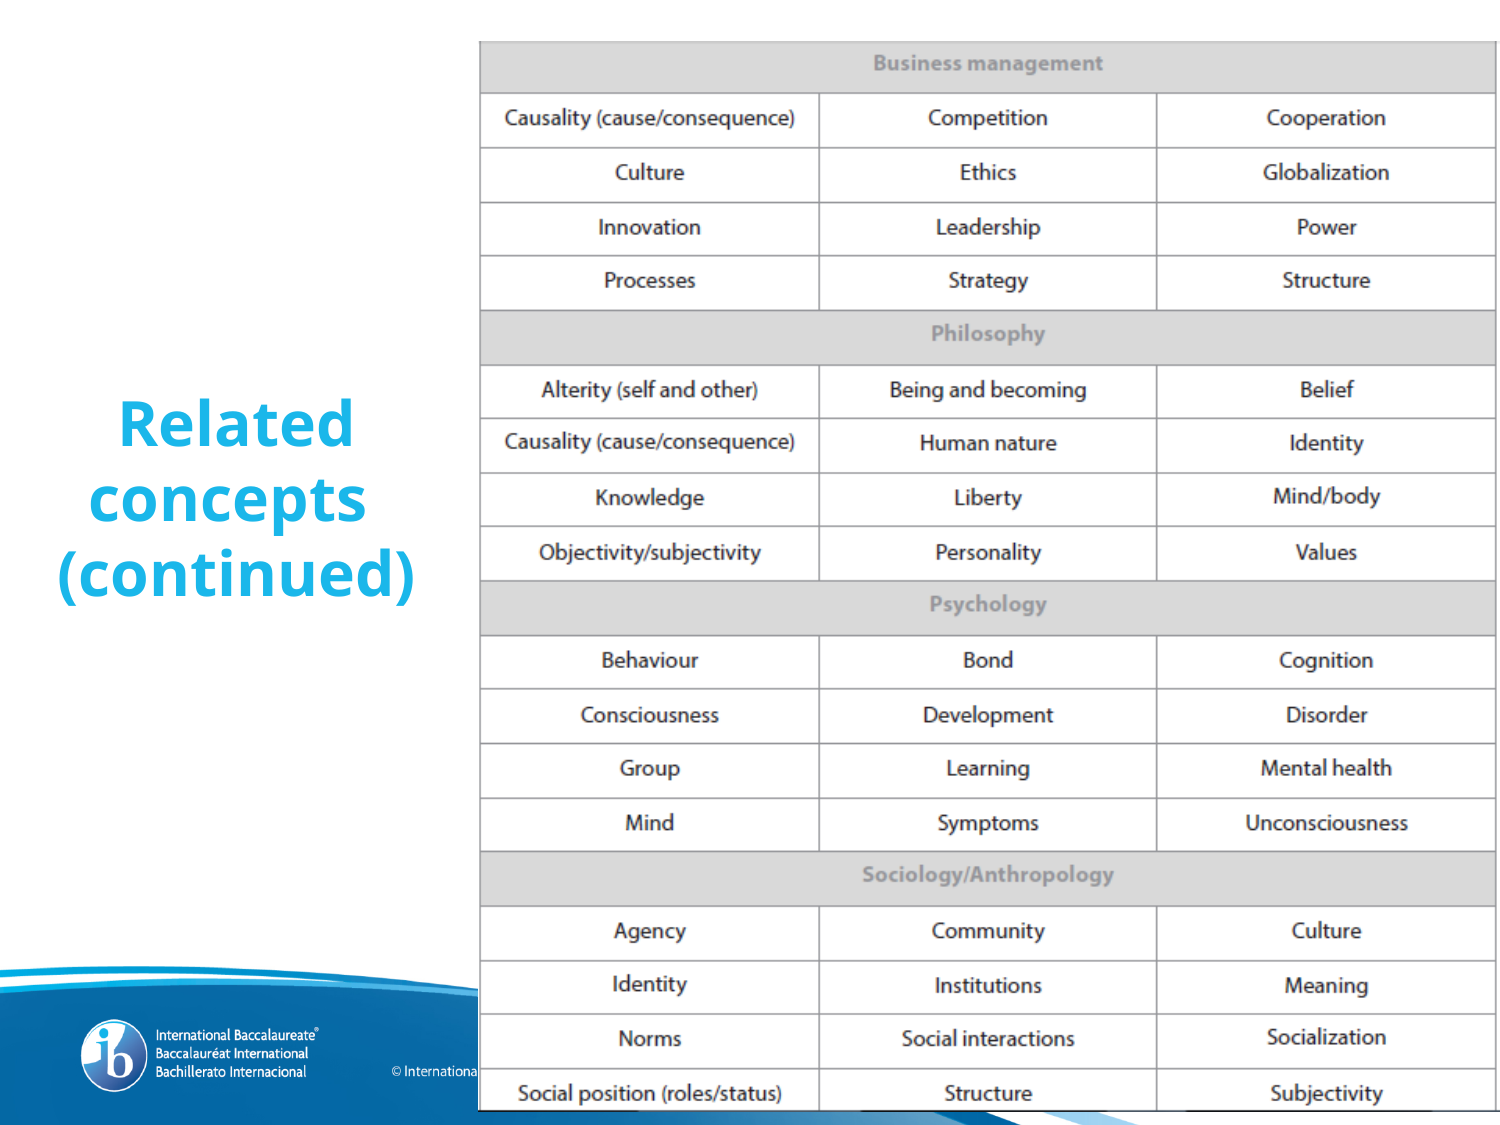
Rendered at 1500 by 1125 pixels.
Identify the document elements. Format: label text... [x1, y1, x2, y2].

picture [0, 41, 1500, 1125]
title Related concepts (continued) [36, 237, 438, 756]
